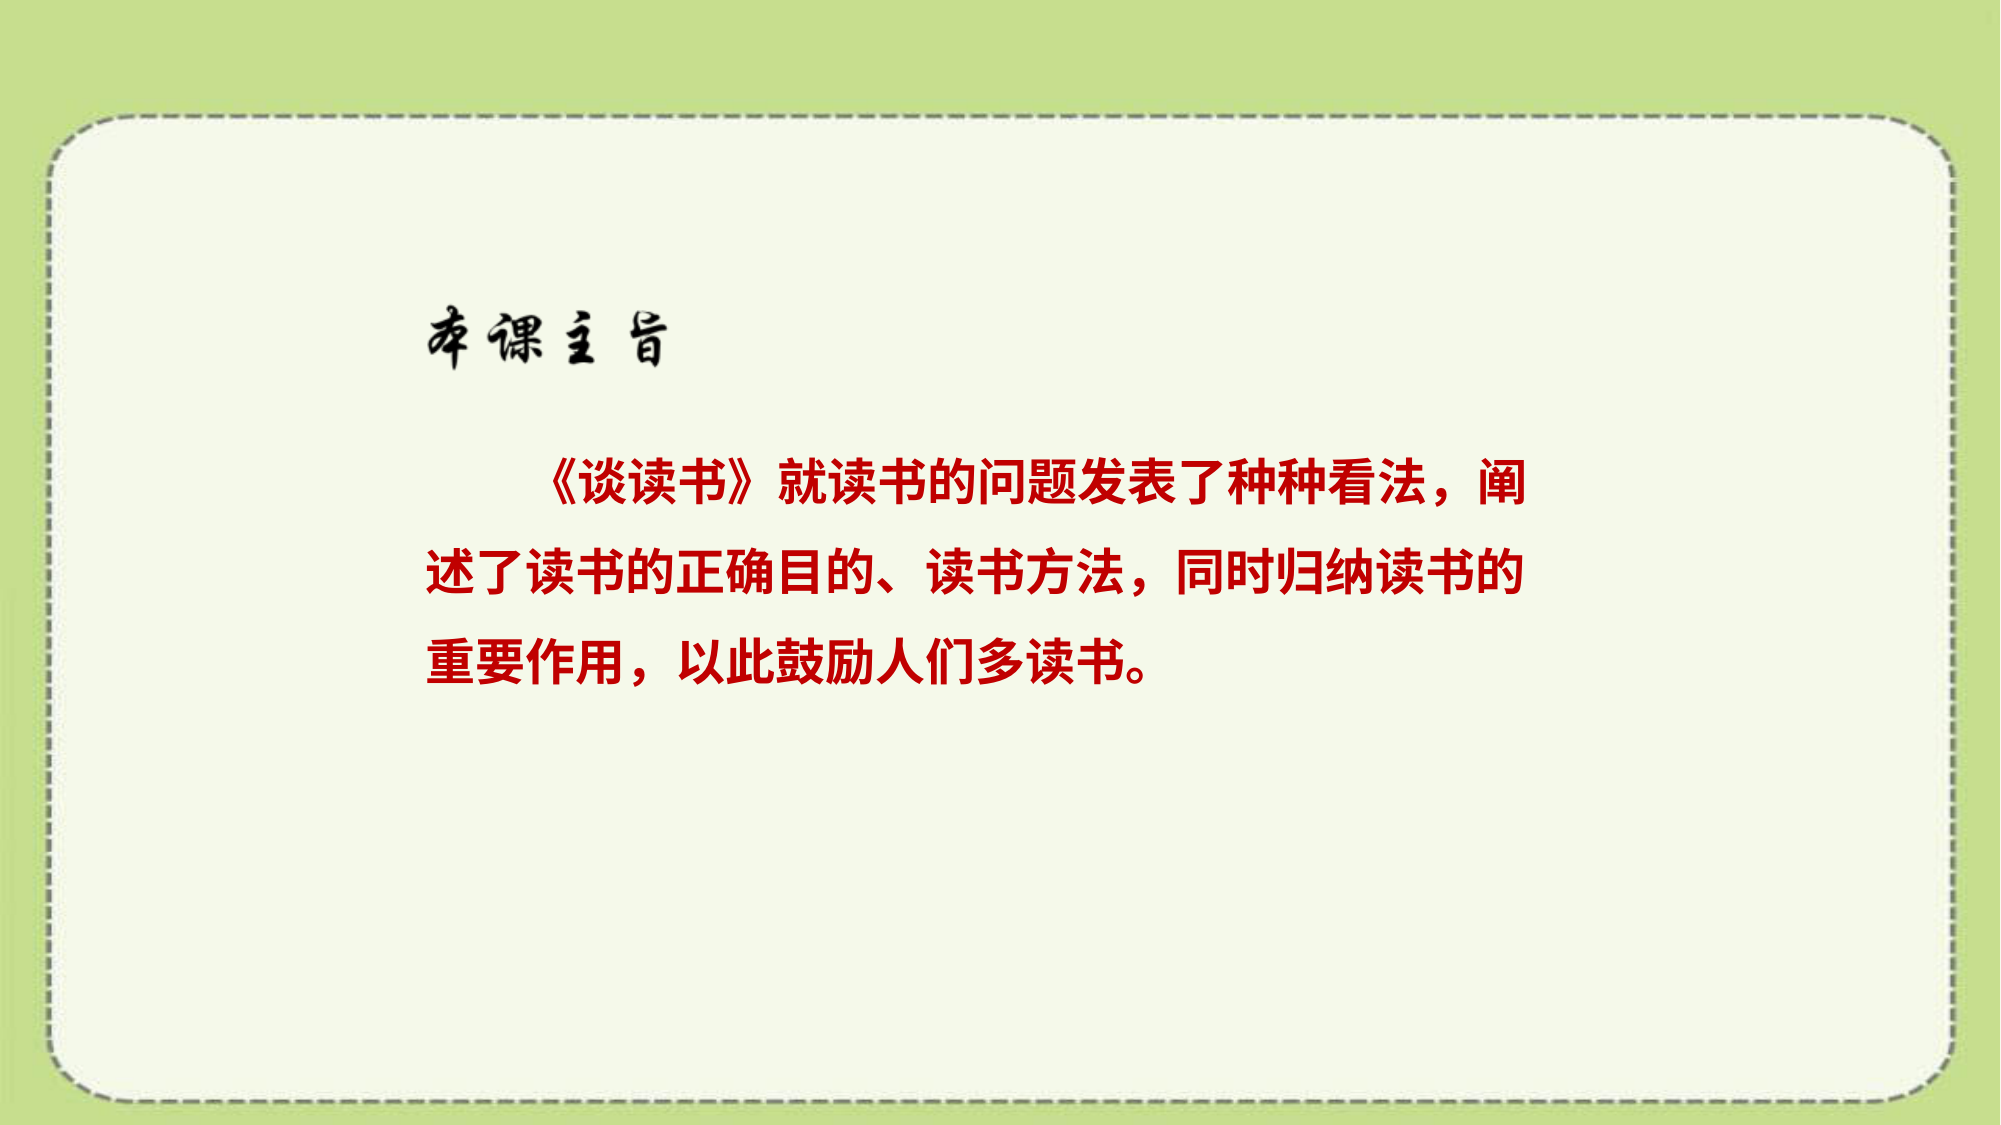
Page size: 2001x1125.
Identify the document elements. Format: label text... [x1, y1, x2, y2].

picture [0, 0, 2001, 1125]
text_box 《谈读书》就读书的问题发表了种种看法，阐述了读书的正确目的、读书方法，同时归纳读书的重要作用，以此鼓励人们多读书。 [410, 413, 1590, 698]
